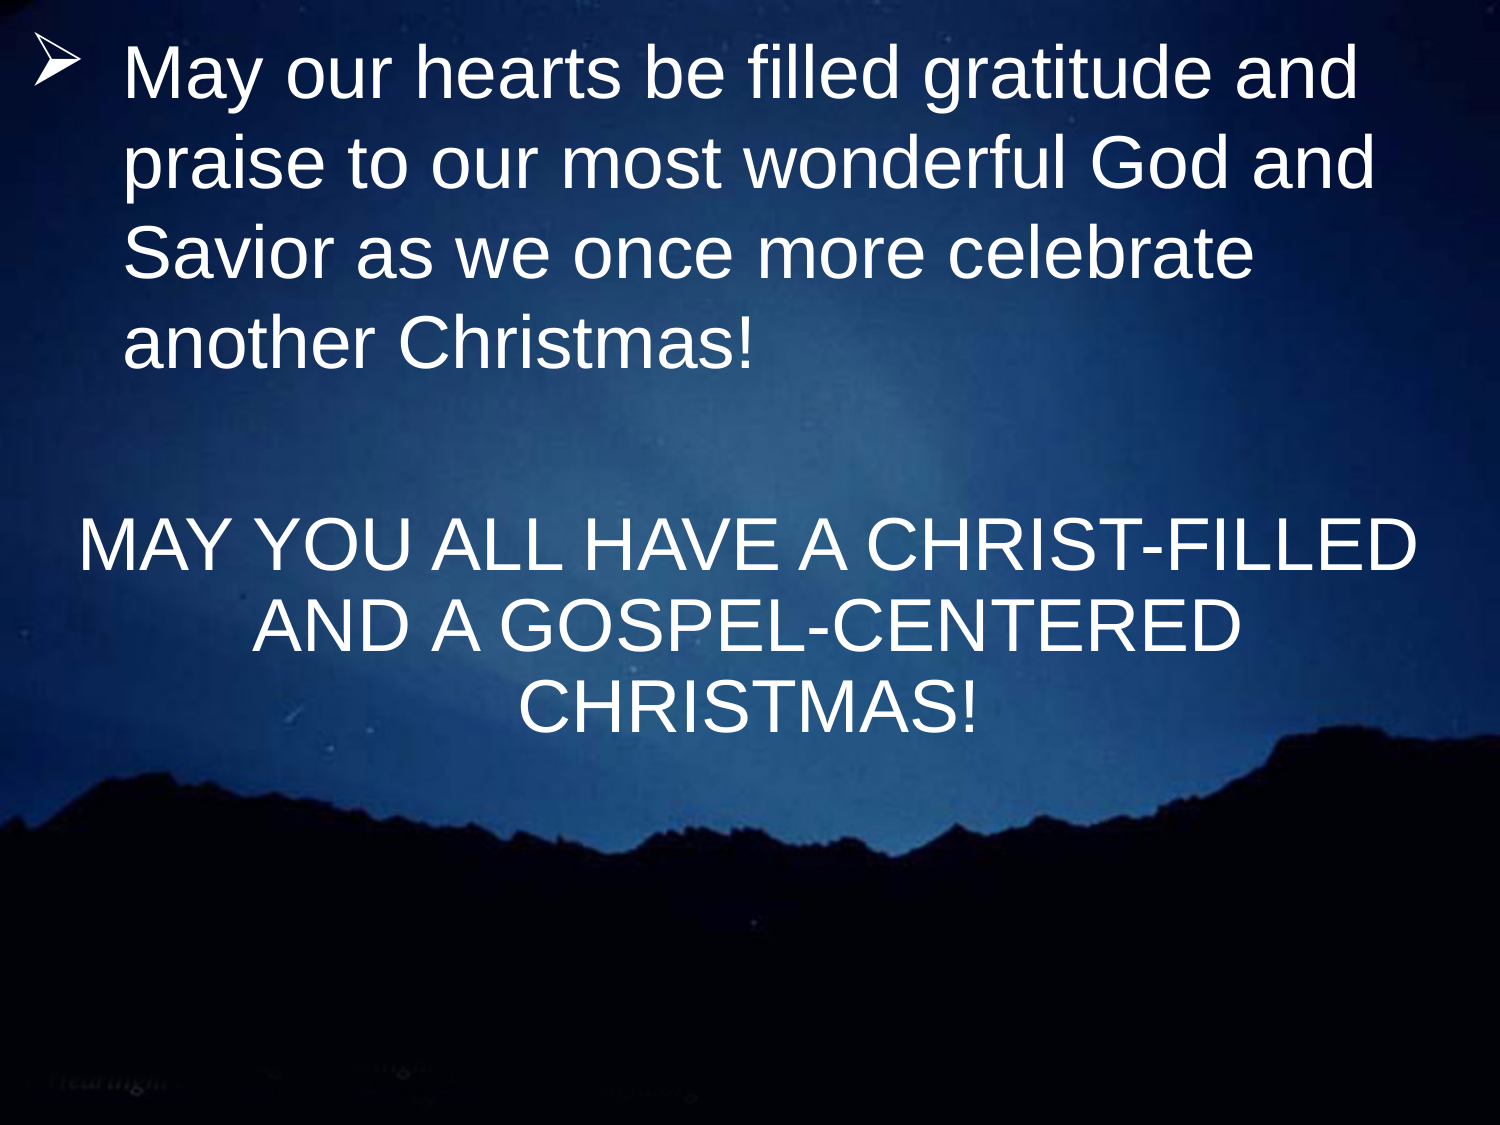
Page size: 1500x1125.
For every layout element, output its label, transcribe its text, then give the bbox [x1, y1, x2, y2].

picture [0, 0, 1500, 1125]
subtitle May our hearts be filled gratitude and praise to our most wonderful God and Savior as we once more celebrate another Christmas! MAY YOU ALL HAVE A CHRIST-FILLED AND A GOSPEL-CENTERED CHRISTMAS! [13, 16, 1484, 1108]
